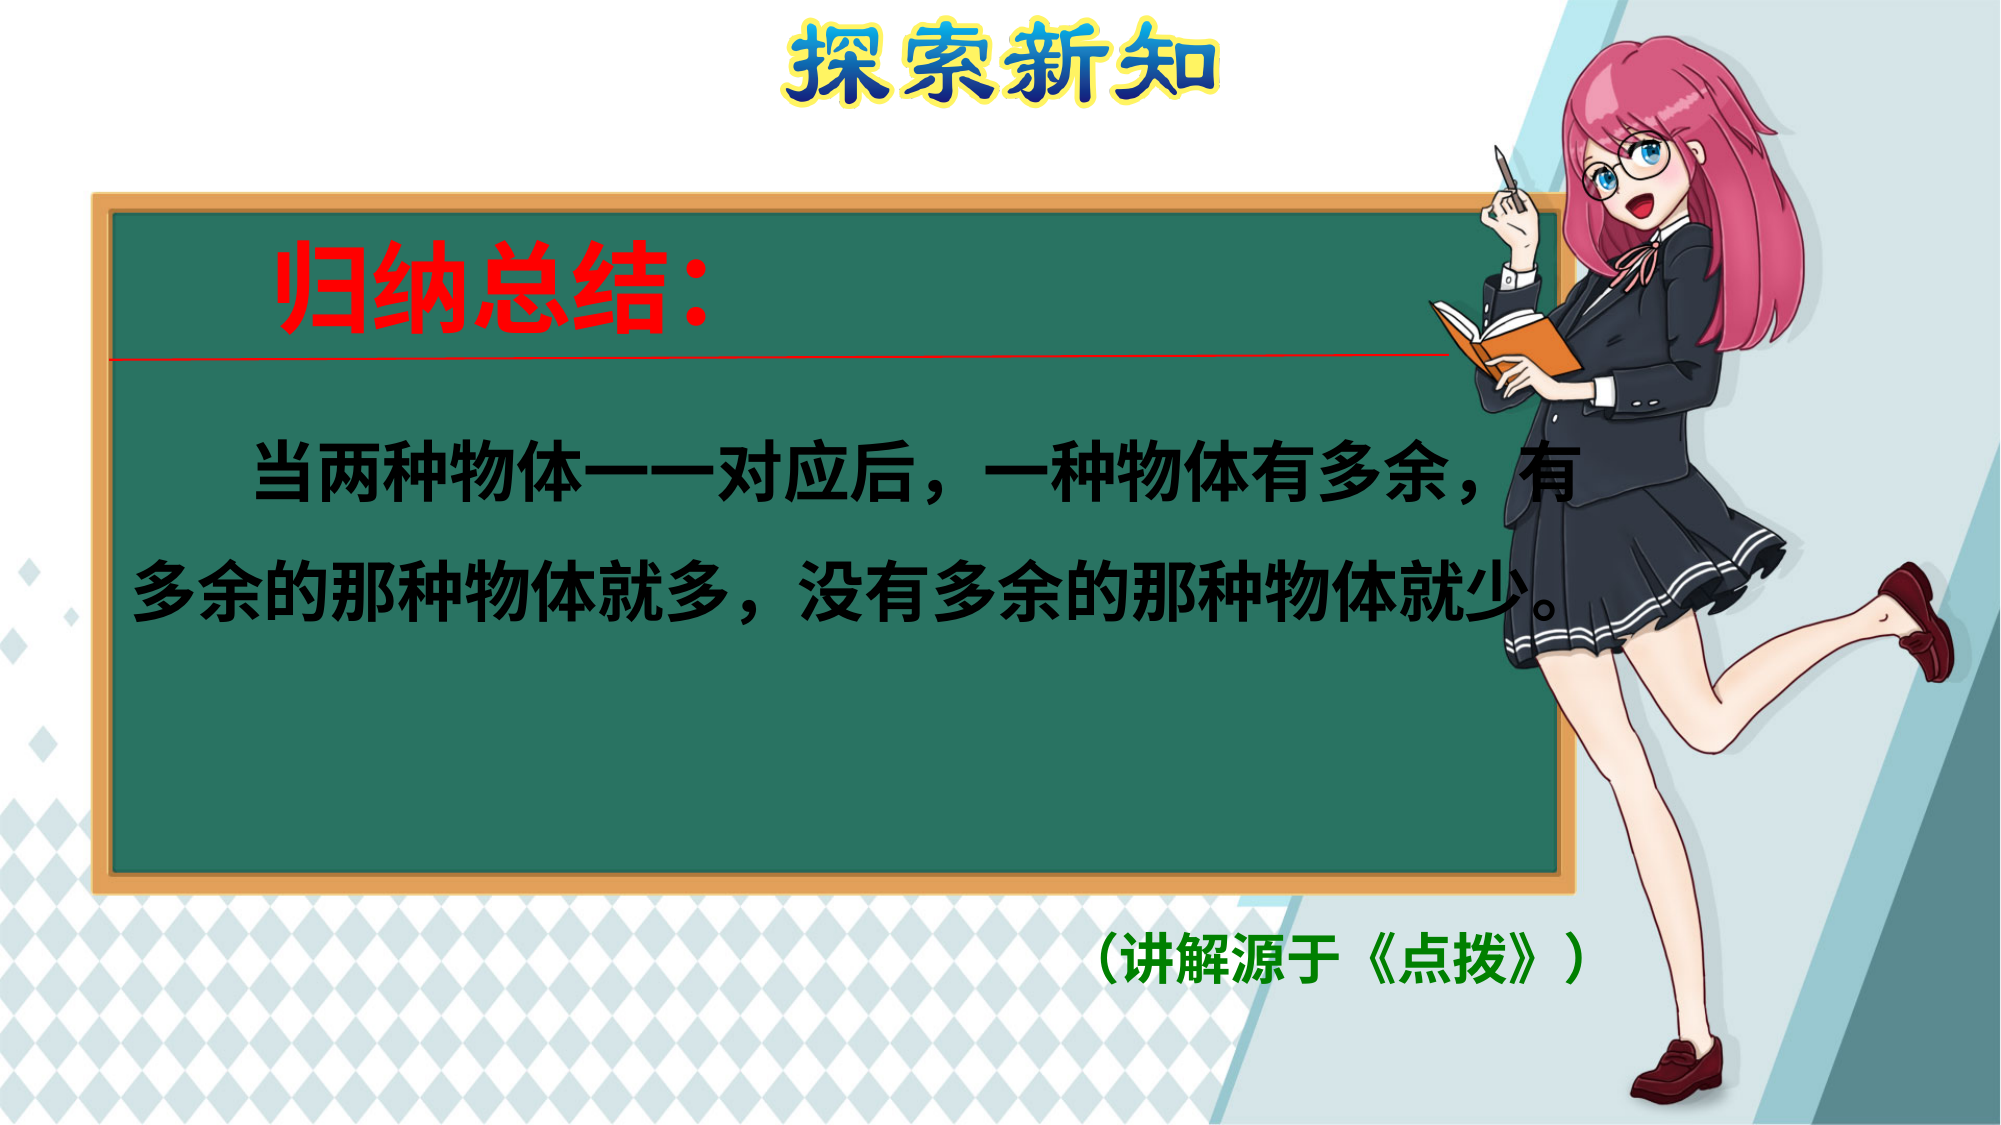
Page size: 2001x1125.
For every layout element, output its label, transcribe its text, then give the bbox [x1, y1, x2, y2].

text_box 当两种物体一一对应后，一种物体有多余，有多余的那种物体就多，没有多余的那种物体就少。 [115, 382, 1636, 638]
picture [0, 0, 2001, 1125]
text_box （讲解源于《点拨》） [1049, 916, 1635, 998]
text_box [109, 354, 1449, 360]
text_box 归纳总结： [256, 218, 787, 354]
